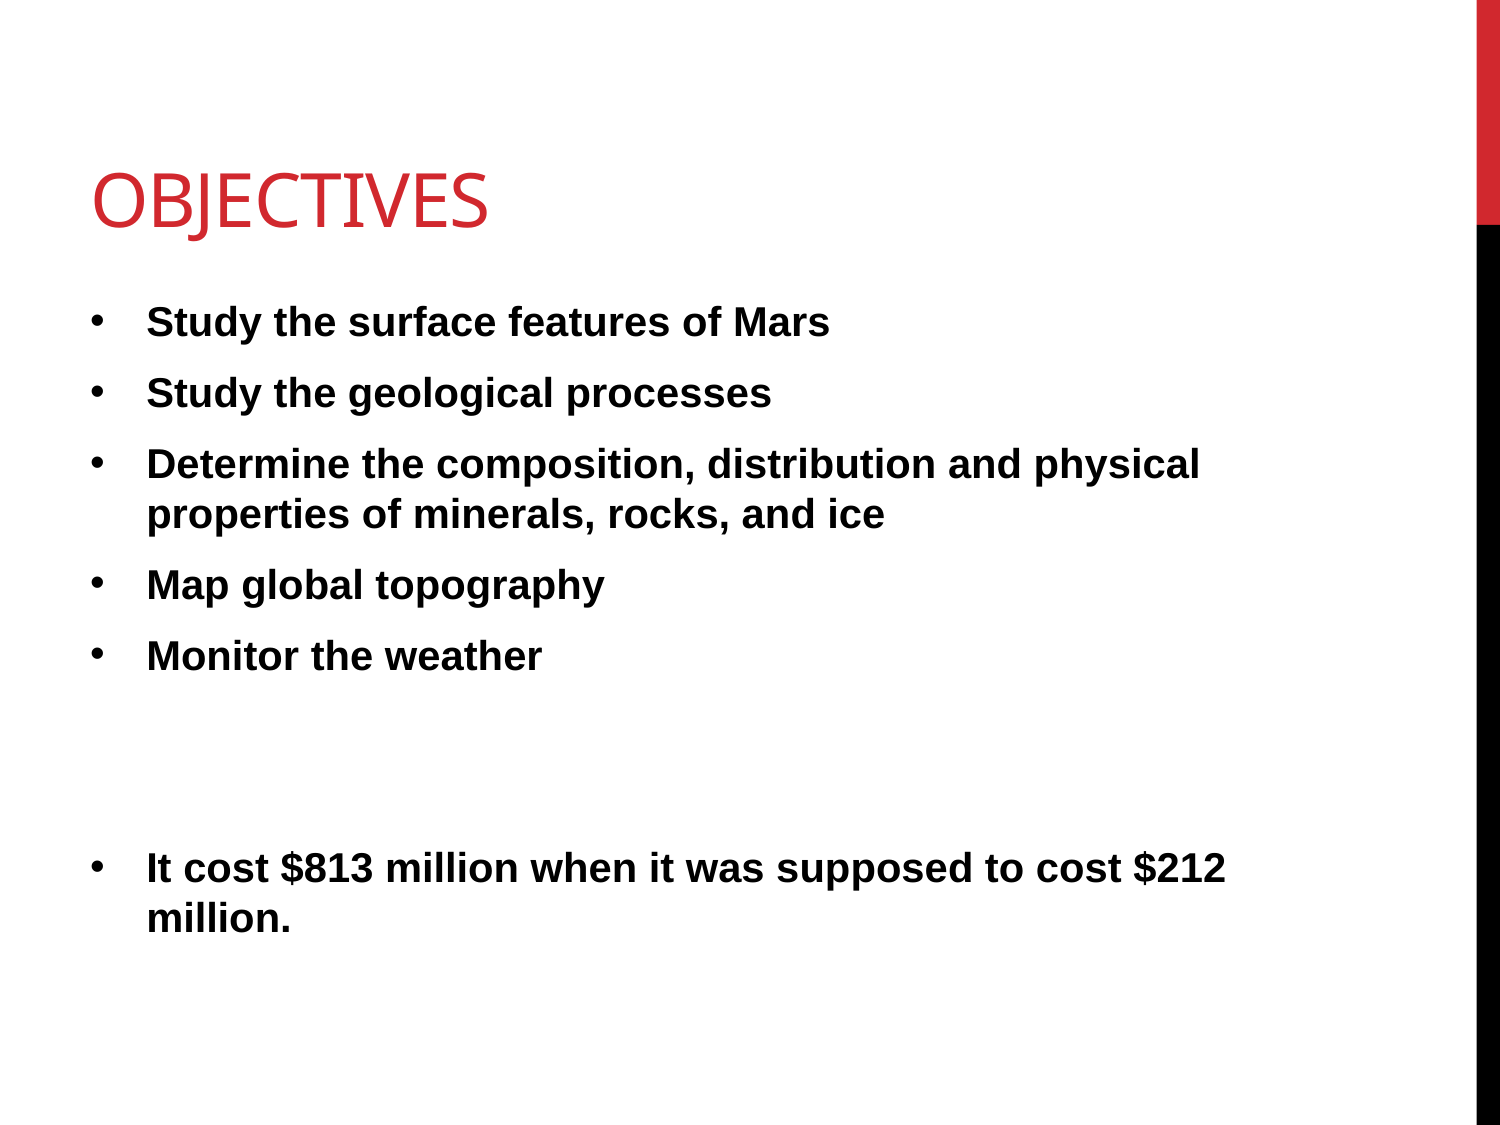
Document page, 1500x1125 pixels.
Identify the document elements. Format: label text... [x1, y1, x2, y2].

title Objectives [75, 25, 1025, 250]
list Study the surface features of Mars Study the geological processes Determine the composition, distribution and physical properties of minerals, rocks, and ice Map global topography Monitor the weather It cost $813 million when it was supposed to cost $212 million. [75, 287, 1325, 1005]
